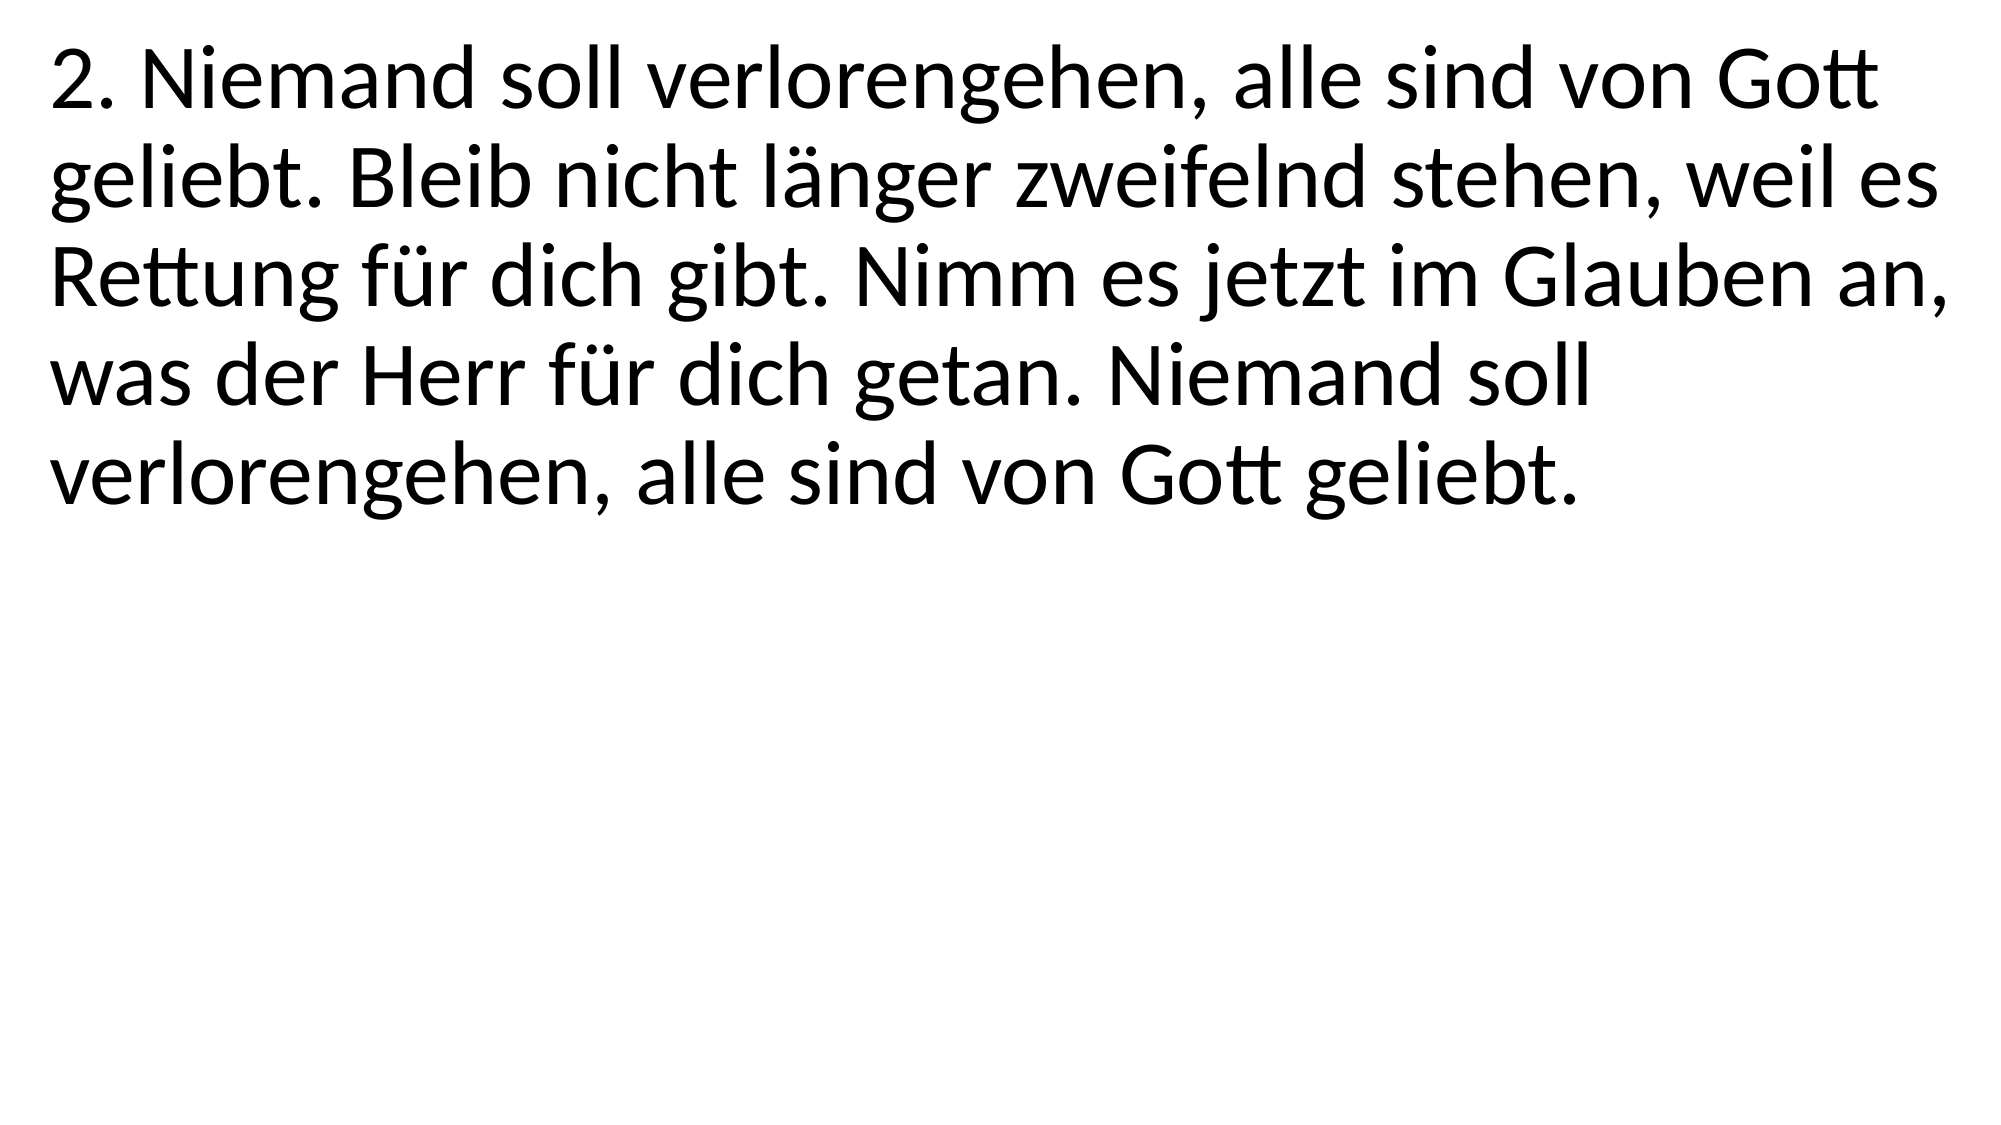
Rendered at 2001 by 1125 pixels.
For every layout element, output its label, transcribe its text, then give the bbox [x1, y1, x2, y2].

list 2. Niemand soll verlorengehen, alle sind von Gott geliebt. Bleib nicht länger zweifelnd stehen, weil es Rettung für dich gibt. Nimm es jetzt im Glauben an, was der Herr für dich getan. Niemand soll verlorengehen, alle sind von Gott geliebt. [34, 21, 2000, 1125]
